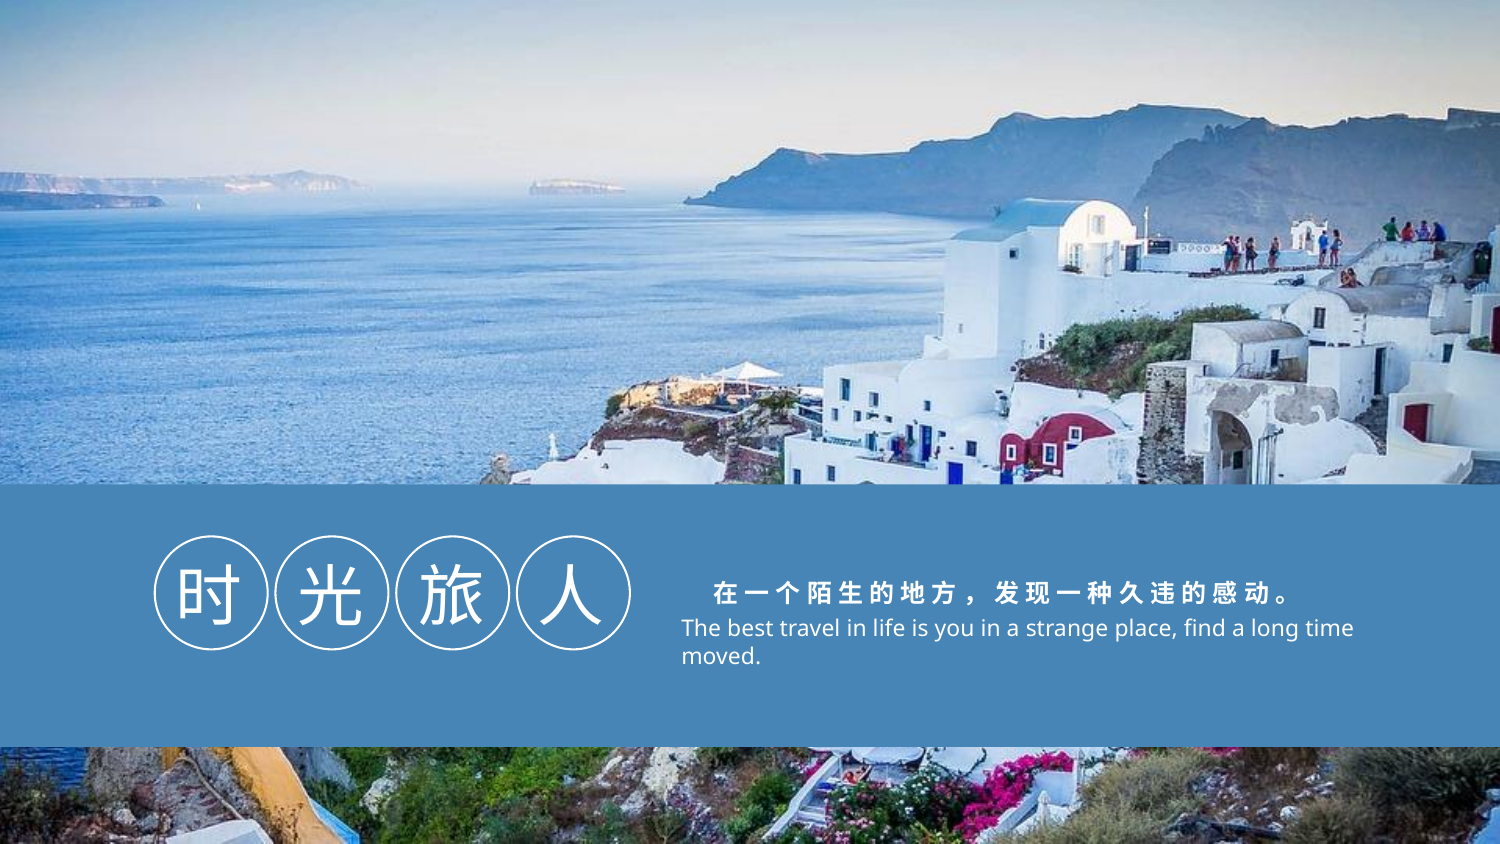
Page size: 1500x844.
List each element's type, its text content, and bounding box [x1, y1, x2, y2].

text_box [154, 536, 630, 650]
text_box The best travel in life is you in a strange place, find a long time moved. [666, 606, 1385, 677]
picture [0, 0, 1500, 483]
text_box 在一个陌生的地方，发现一种久违的感动。 [649, 570, 1366, 615]
picture [0, 748, 1500, 844]
text_box [0, 483, 1500, 748]
